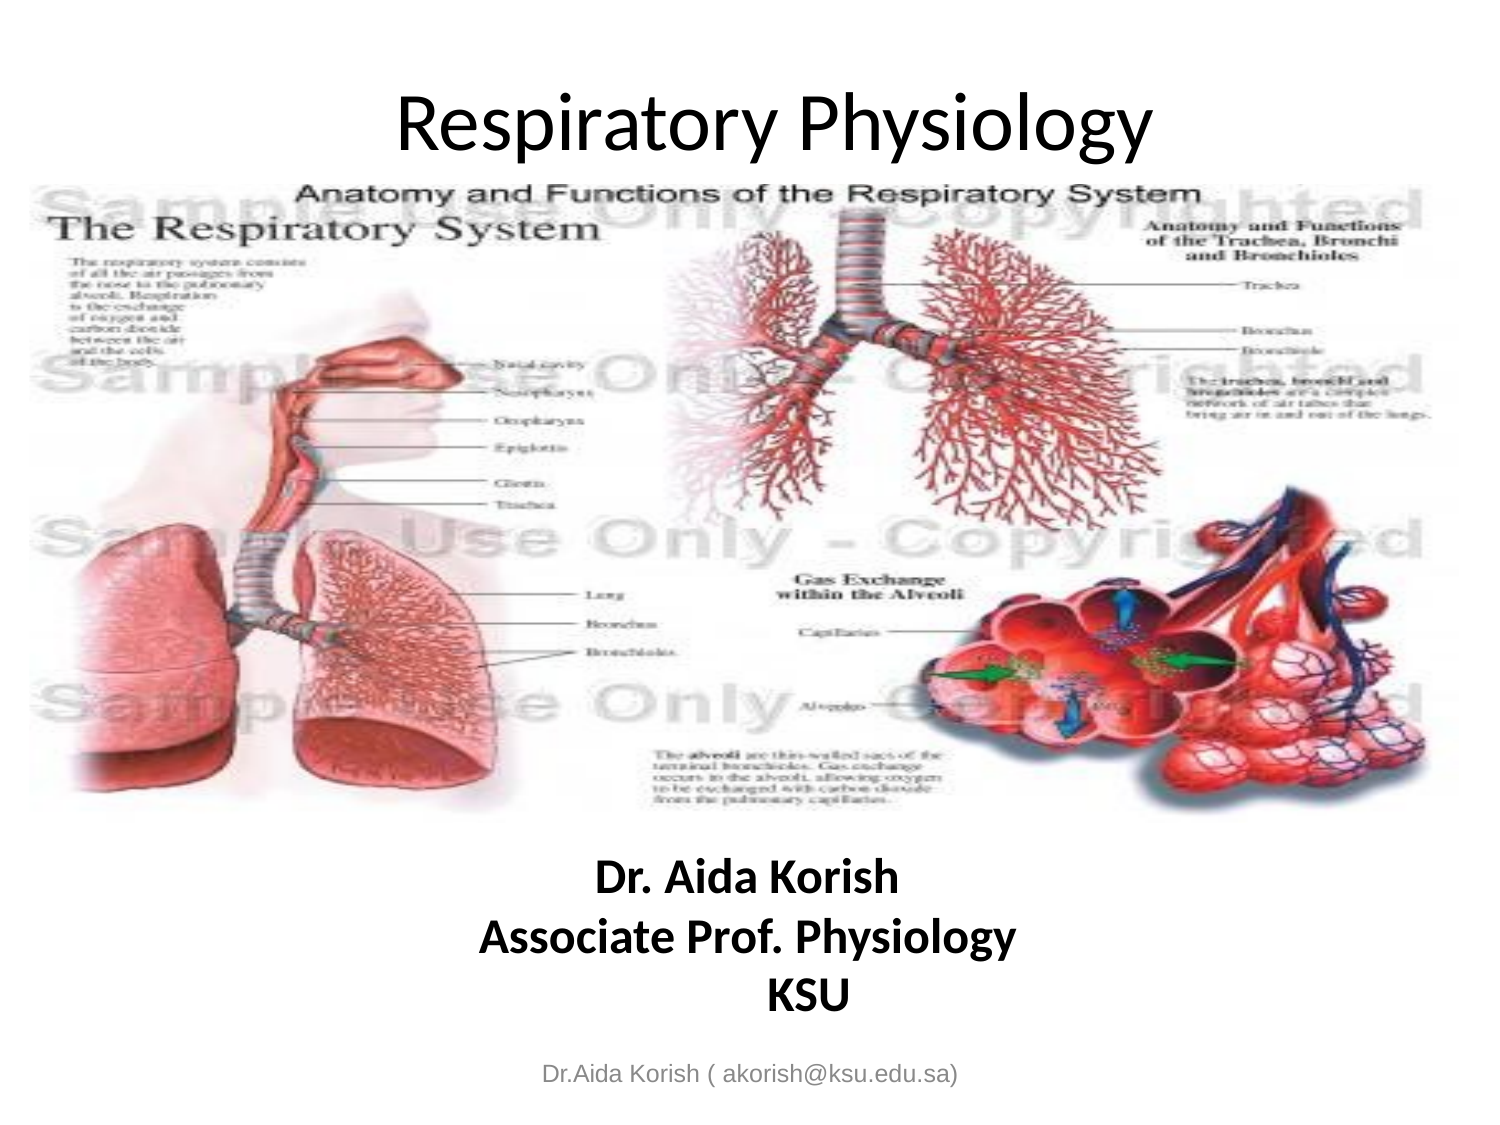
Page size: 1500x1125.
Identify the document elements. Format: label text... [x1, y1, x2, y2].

text_box Dr.Aida Korish ( akorish@ksu.edu.sa) [539, 1060, 962, 1088]
text_box [29, 184, 1459, 823]
title Respiratory Physiology [53, 54, 1447, 184]
text_box Dr. Aida Korish Associate Prof. Physiology KSU [476, 843, 1025, 1022]
